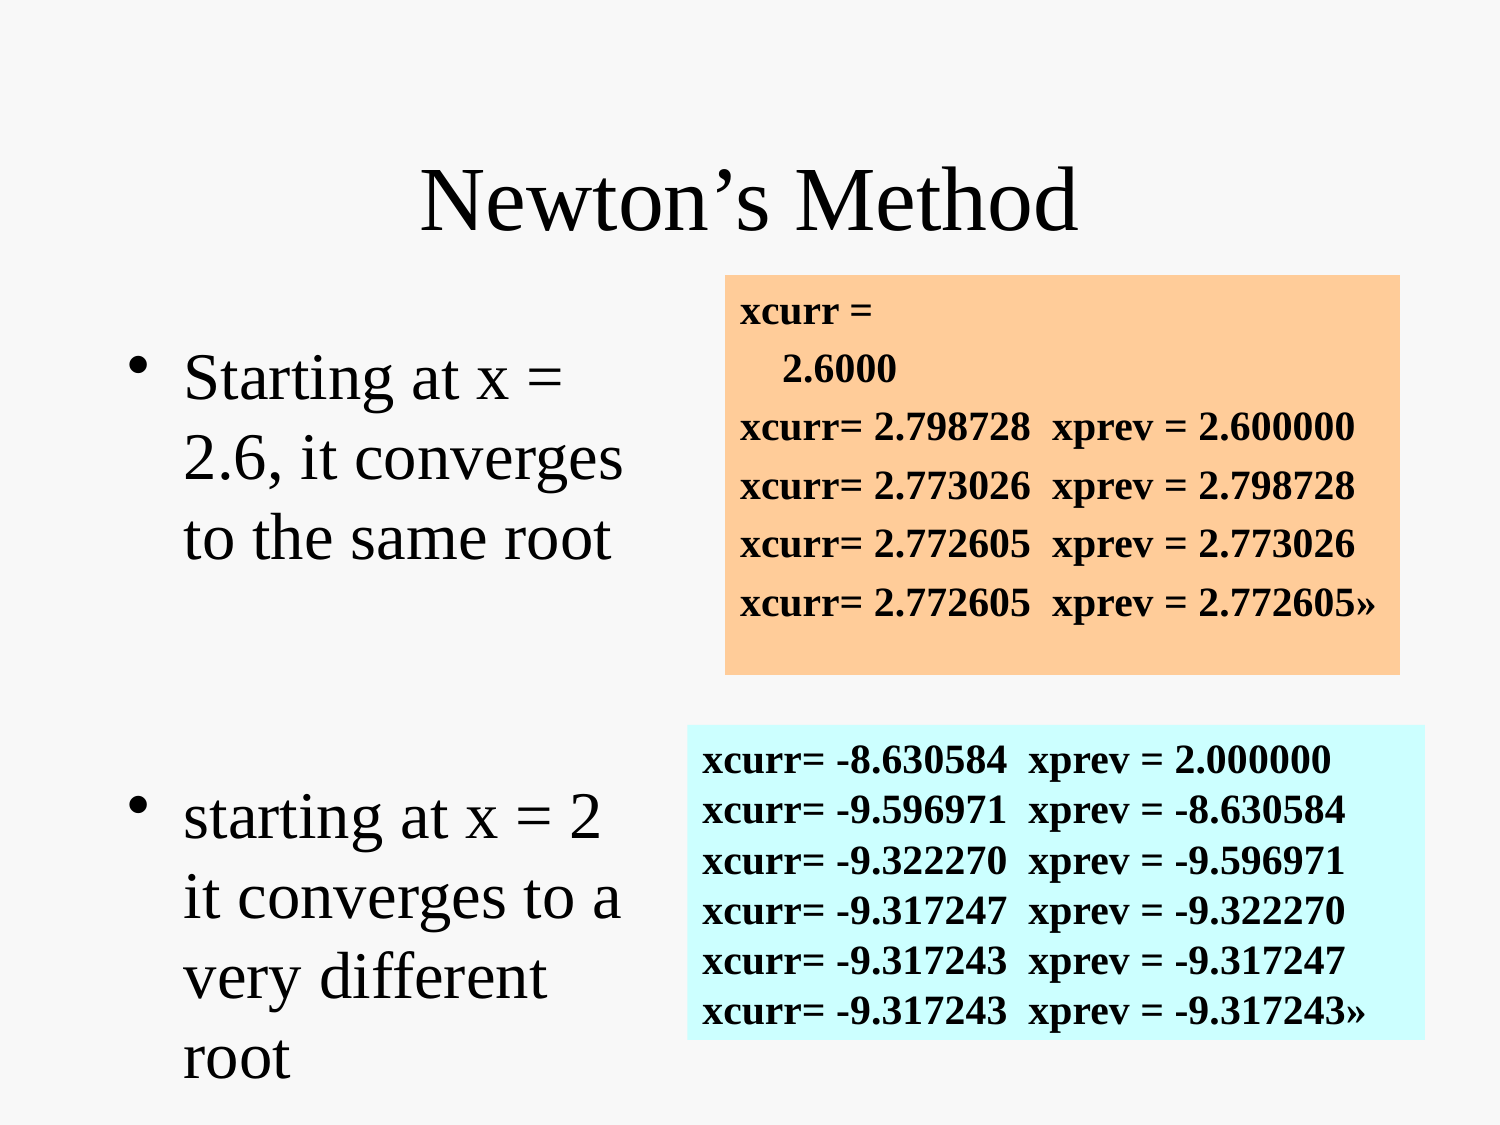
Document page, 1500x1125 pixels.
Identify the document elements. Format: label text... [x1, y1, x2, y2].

title Newton’s Method [112, 99, 1388, 288]
text_box xcurr= -8.630584 xprev = 2.000000 xcurr= -9.596971 xprev = -8.630584 xcurr= -9.322270 xprev = -9.596971 xcurr= -9.317247 xprev = -9.322270 xcurr= -9.317243 xprev = -9.317247 xcurr= -9.317243 xprev = -9.317243» [687, 724, 1425, 1040]
list Starting at x = 2.6, it converges to the same root starting at x = 2 it converges to a very different root [112, 324, 663, 1001]
list xcurr = 2.6000 xcurr= 2.798728 xprev = 2.600000 xcurr= 2.773026 xprev = 2.798728 xcurr= 2.772605 xprev = 2.773026 xcurr= 2.772605 xprev = 2.772605» [724, 274, 1401, 676]
